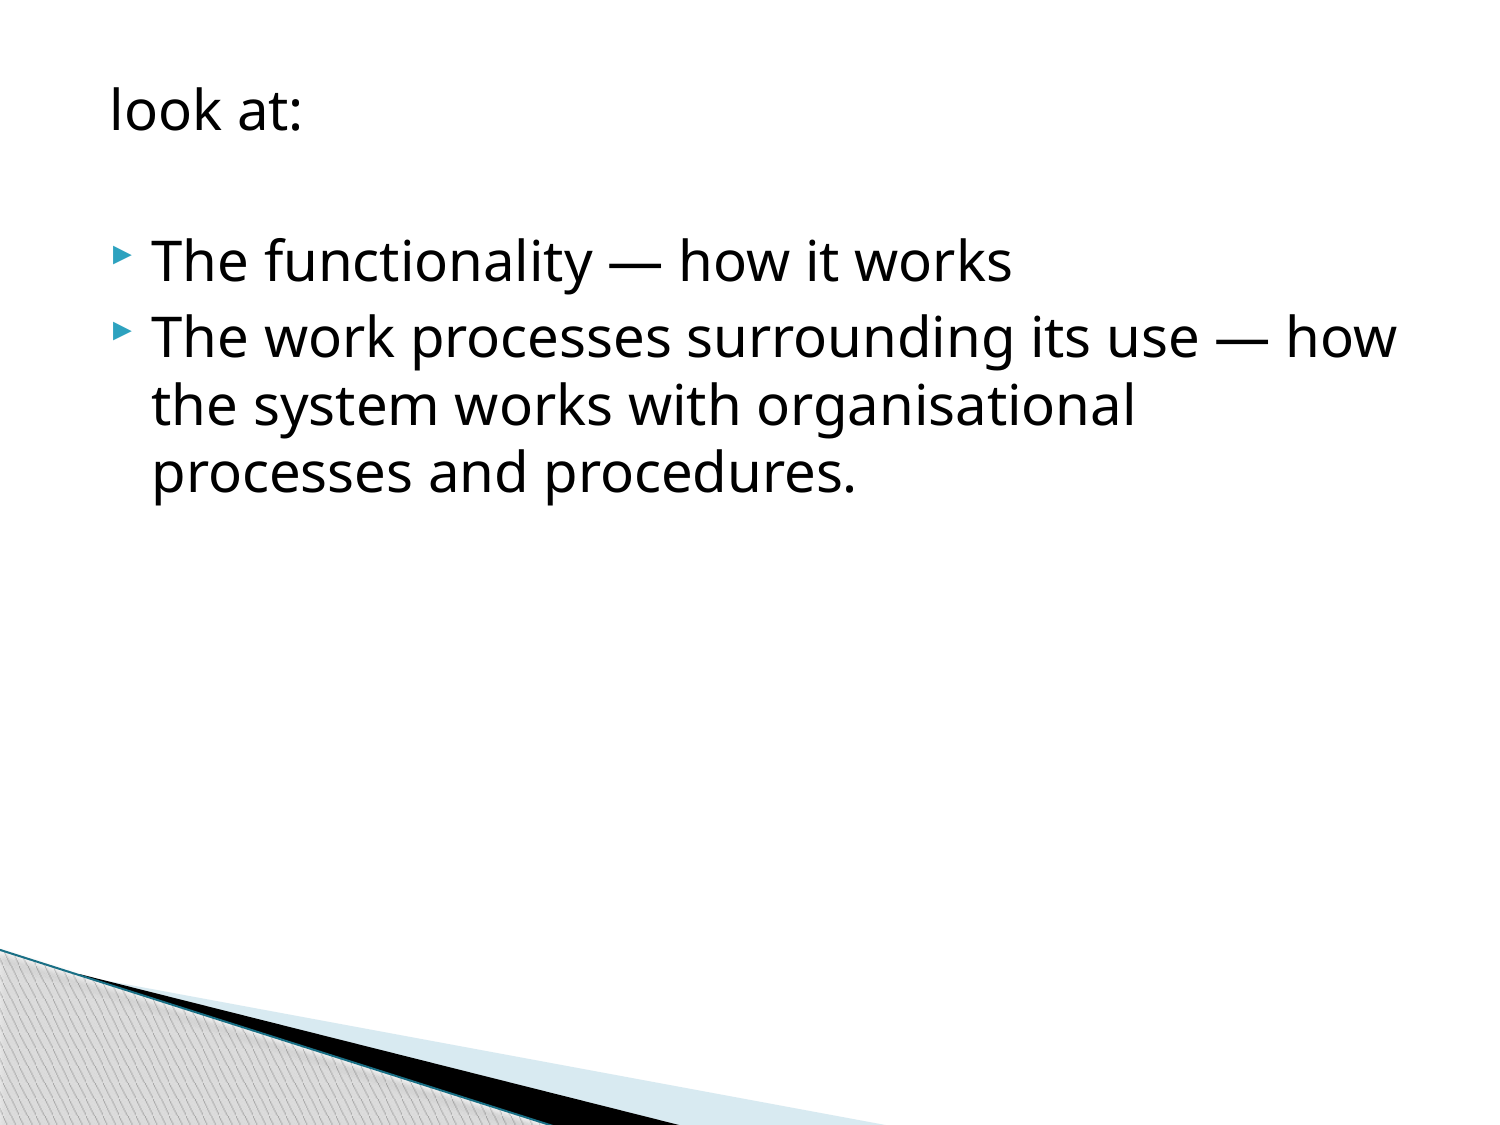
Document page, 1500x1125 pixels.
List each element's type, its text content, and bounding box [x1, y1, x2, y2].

list look at: The functionality — how it works The work processes surrounding its use — how the system works with organisational processes and procedures. [76, 66, 1428, 987]
